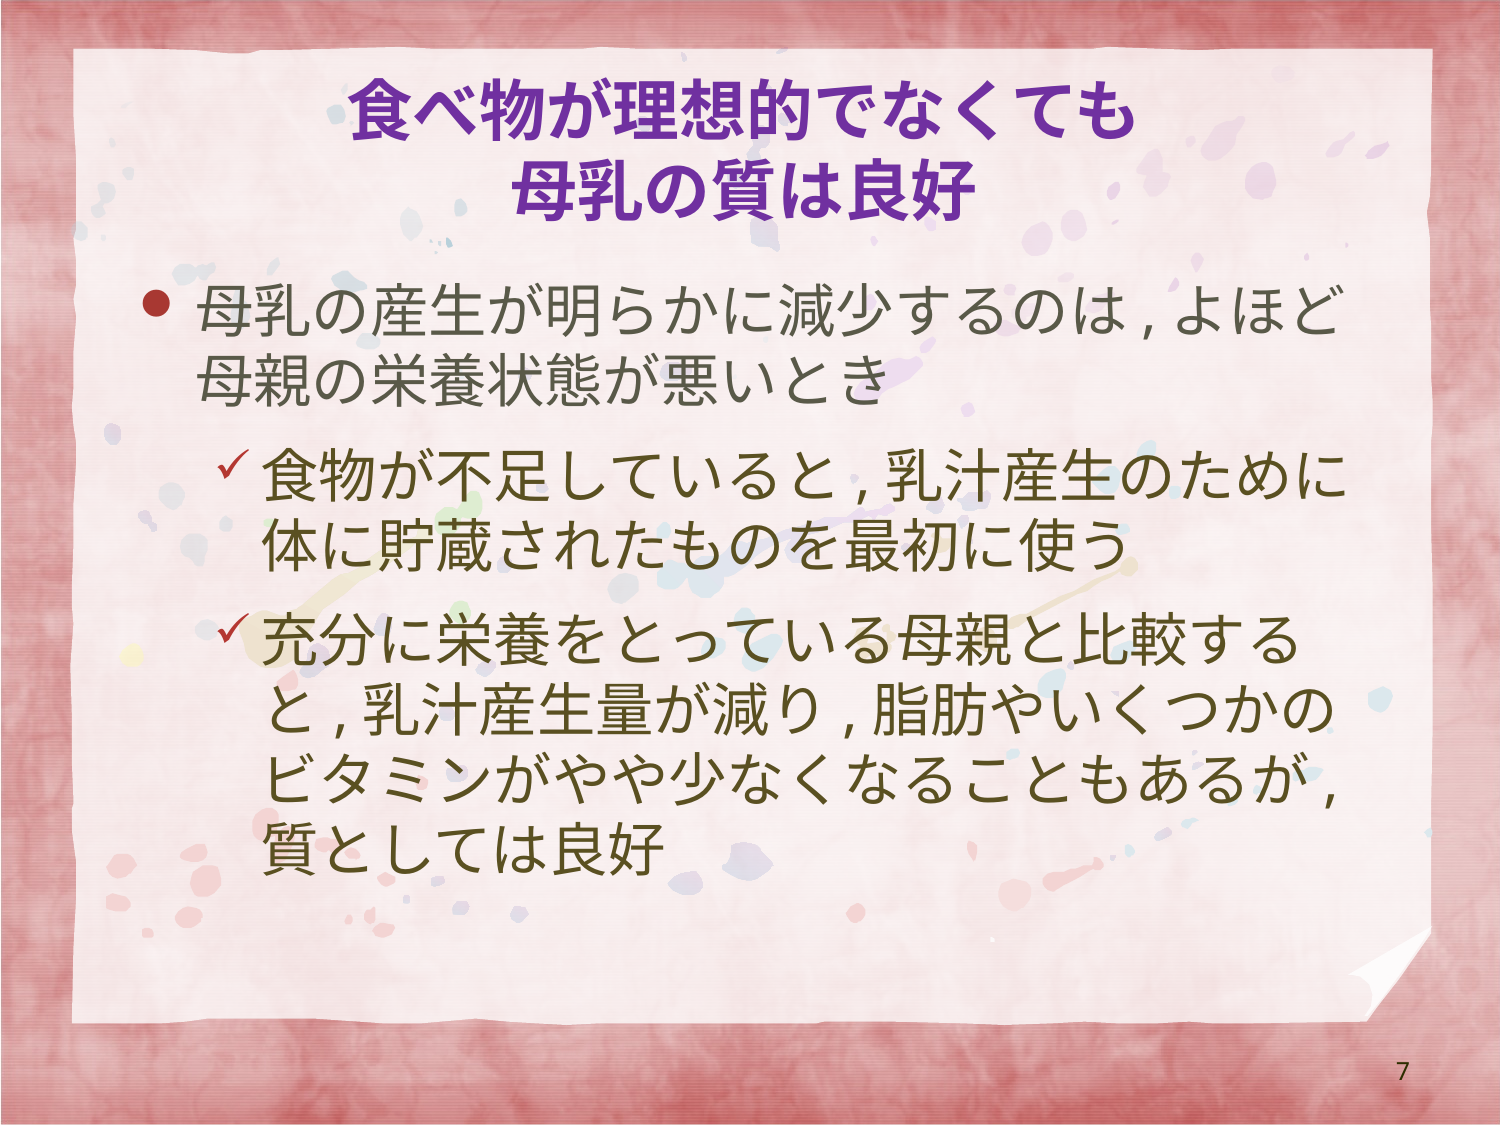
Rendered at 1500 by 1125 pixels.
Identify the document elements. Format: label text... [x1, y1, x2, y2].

slide_number 7 [1074, 1042, 1425, 1103]
picture [0, 0, 1500, 1125]
list 母乳の産生が明らかに減少するのは,よほど母親の栄養状態が悪いとき 食物が不足していると,乳汁産生のために体に貯蔵されたものを最初に使う 充分に栄養をとっている母親と比較すると,乳汁産生量が減り,脂肪やいくつかのビタミンがやや少なくなることもあるが,質としては良好 [123, 266, 1377, 1010]
title 食べ物が理想的でなくても 母乳の質は良好 [100, 89, 1389, 208]
